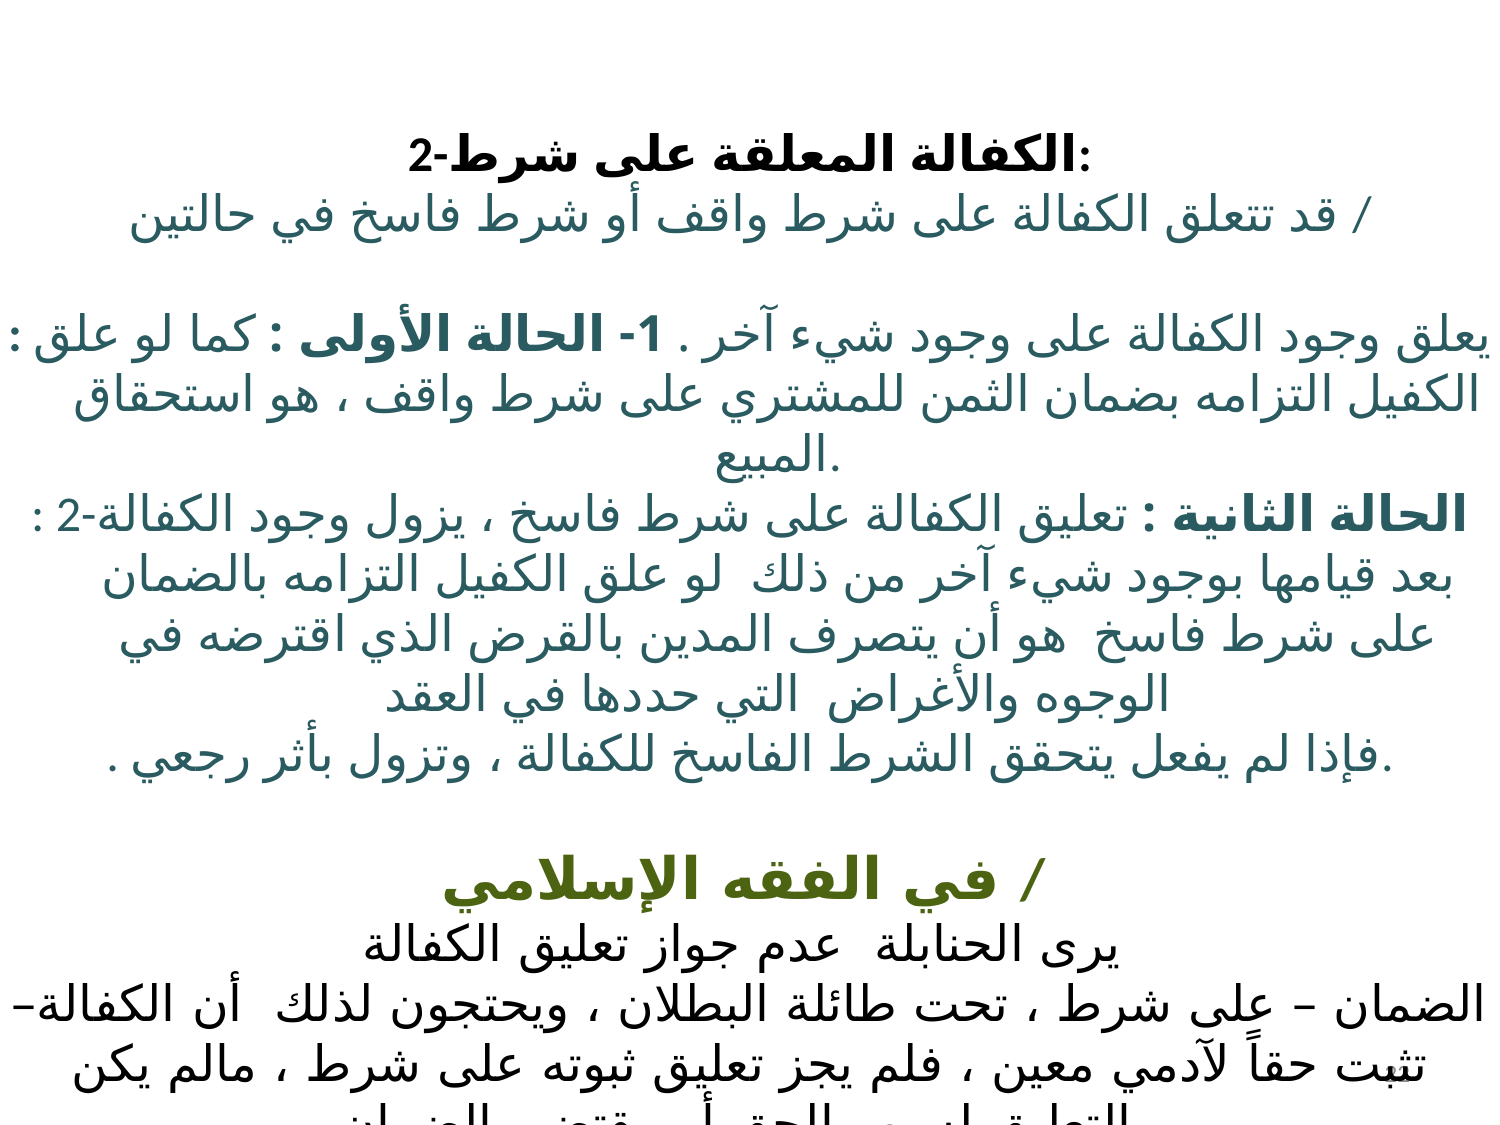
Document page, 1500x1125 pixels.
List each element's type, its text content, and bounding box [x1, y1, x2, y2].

slide_number 22 [1074, 1042, 1425, 1103]
text_box 2-الكفالة المعلقة على شرط: قد تتعلق الكفالة على شرط واقف أو شرط فاسخ في حالتين / : يعلق وجود الكفالة على وجود شيء آخر . 1- الحالة الأولى : كما لو علق الكفيل التزامه بضمان الثمن للمشتري على شرط واقف ، هو استحقاق المبيع. : 2-الحالة الثانية : تعليق الكفالة على شرط فاسخ ، يزول وجود الكفالة بعد قيامها بوجود شيء آخر من ذلك لو علق الكفيل التزامه بالضمان على شرط فاسخ هو أن يتصرف المدين بالقرض الذي اقترضه في الوجوه والأغراض التي حددها في العقد . فإذا لم يفعل يتحقق الشرط الفاسخ للكفالة ، وتزول بأثر رجعي. في الفقه الإسلامي / يرى الحنابلة عدم جواز تعليق الكفالة –الضمان – على شرط ، تحت طائلة البطلان ، ويحتجون لذلك أن الكفالة تثبت حقاً لآدمي معين ، فلم يجز تعليق ثبوته على شرط ، مالم يكن التعليق لسبب الحق أو مقتضى الضمان . لأن في تعليق الكفالة على شرط ، تعليق الضمان بخطر ، فلم يصح. [0, 113, 1500, 1125]
